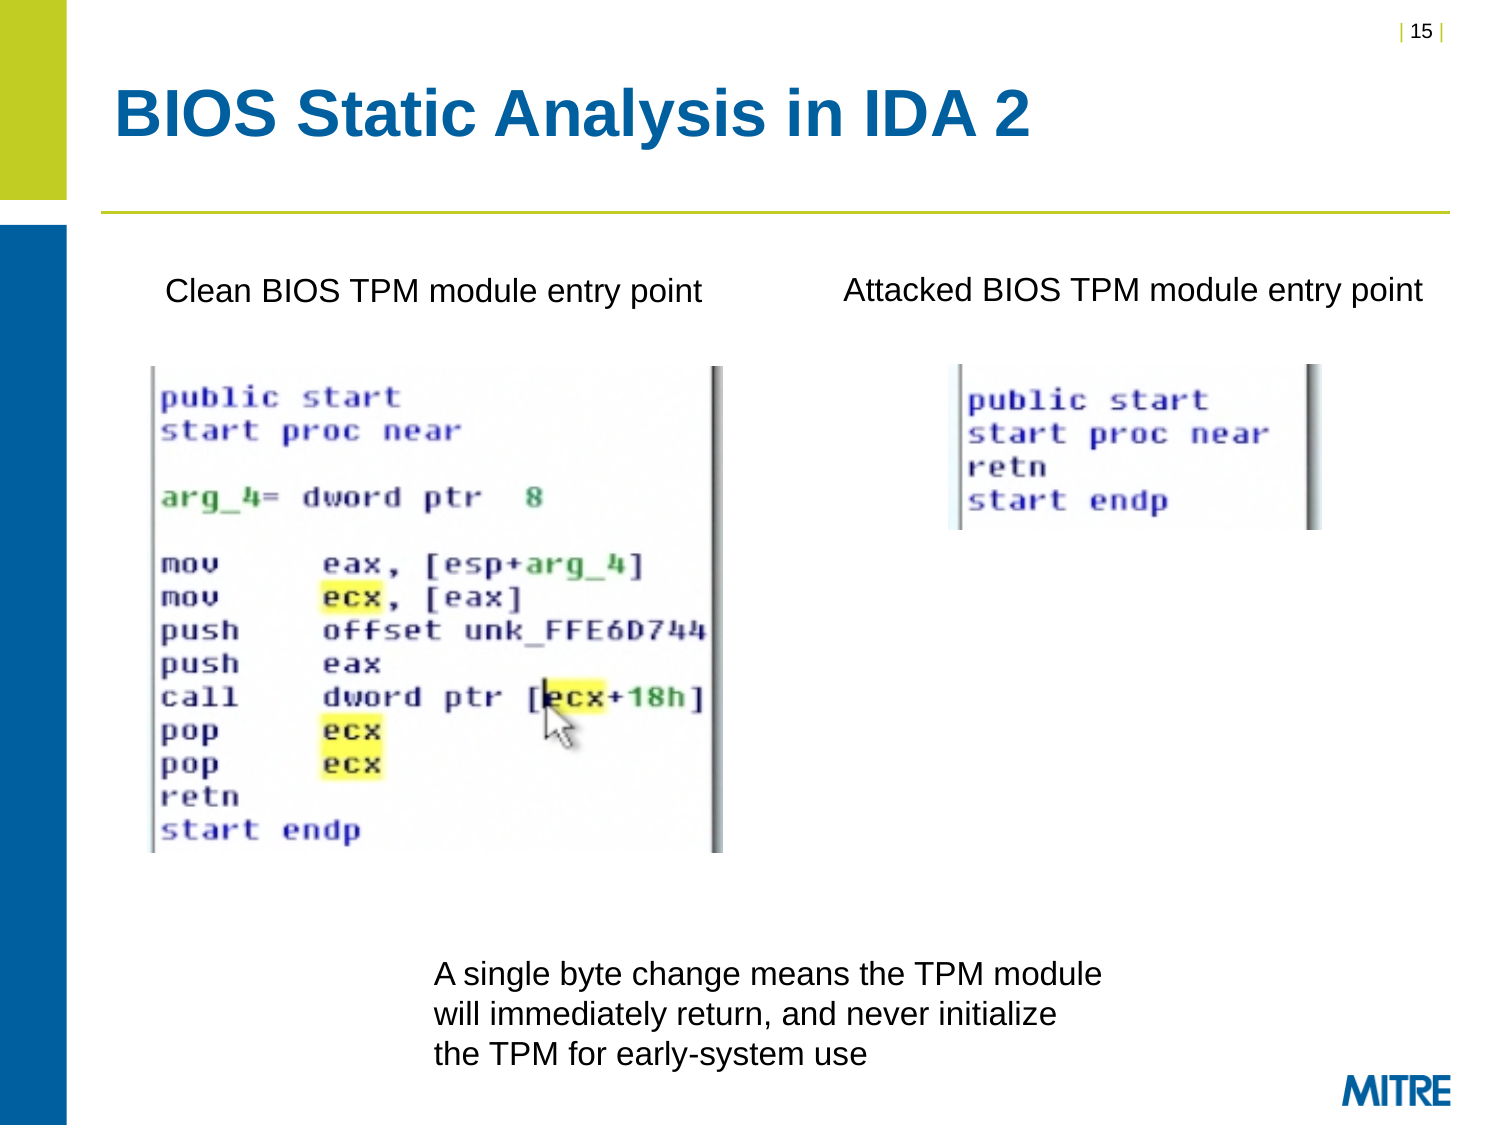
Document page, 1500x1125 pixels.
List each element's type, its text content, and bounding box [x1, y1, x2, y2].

picture [1342, 1072, 1453, 1113]
text_box Attacked BIOS TPM module entry point [828, 261, 1440, 316]
text_box A single byte change means the TPM module will immediately return, and never initialize the TPM for early-system use [419, 945, 1126, 1080]
title BIOS Static Analysis in IDA 2 [99, 45, 1450, 188]
text_box Clean BIOS TPM module entry point [150, 261, 719, 317]
picture [147, 366, 723, 853]
picture [948, 364, 1322, 530]
